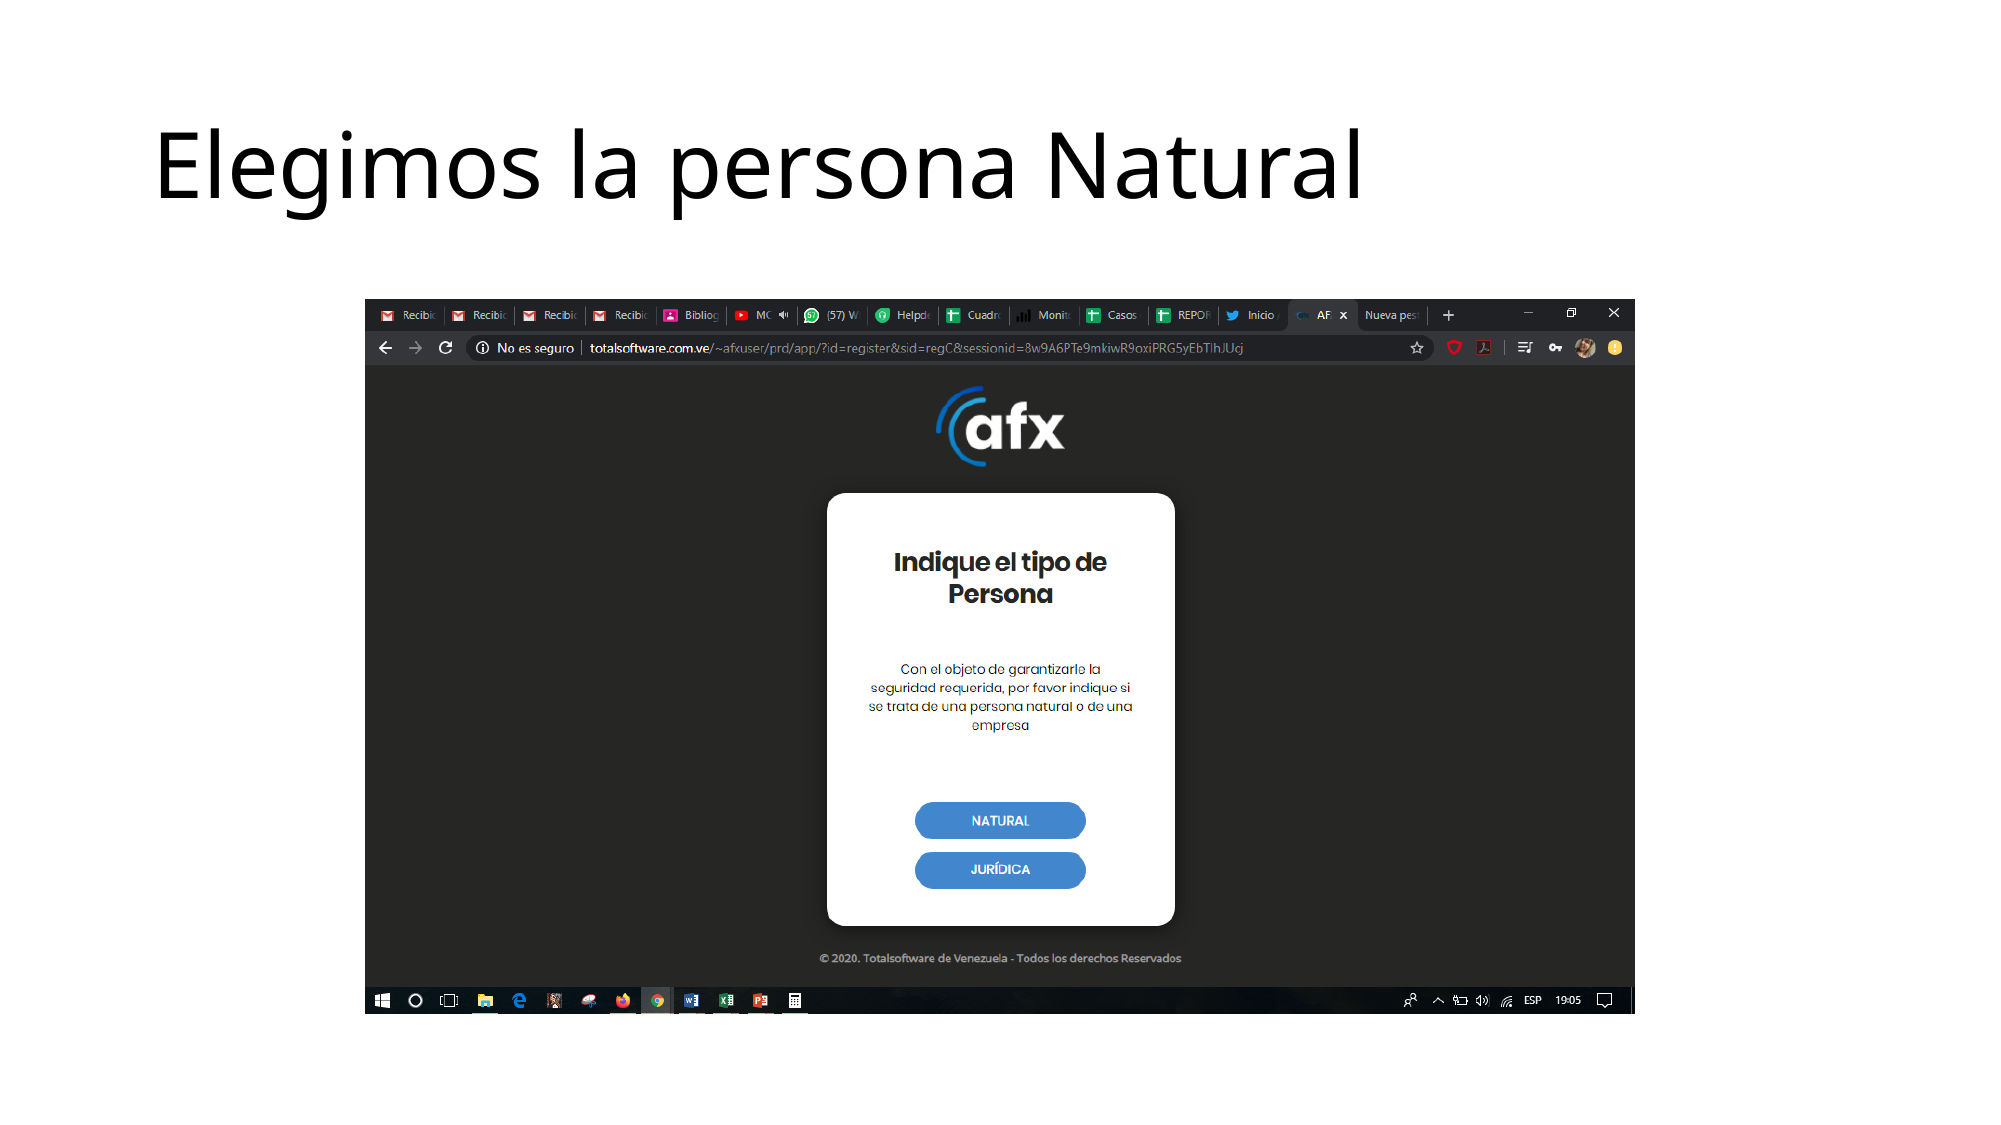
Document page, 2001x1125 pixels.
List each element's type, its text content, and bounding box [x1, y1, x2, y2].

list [365, 299, 1635, 1014]
title Elegimos la persona Natural [137, 59, 1863, 278]
